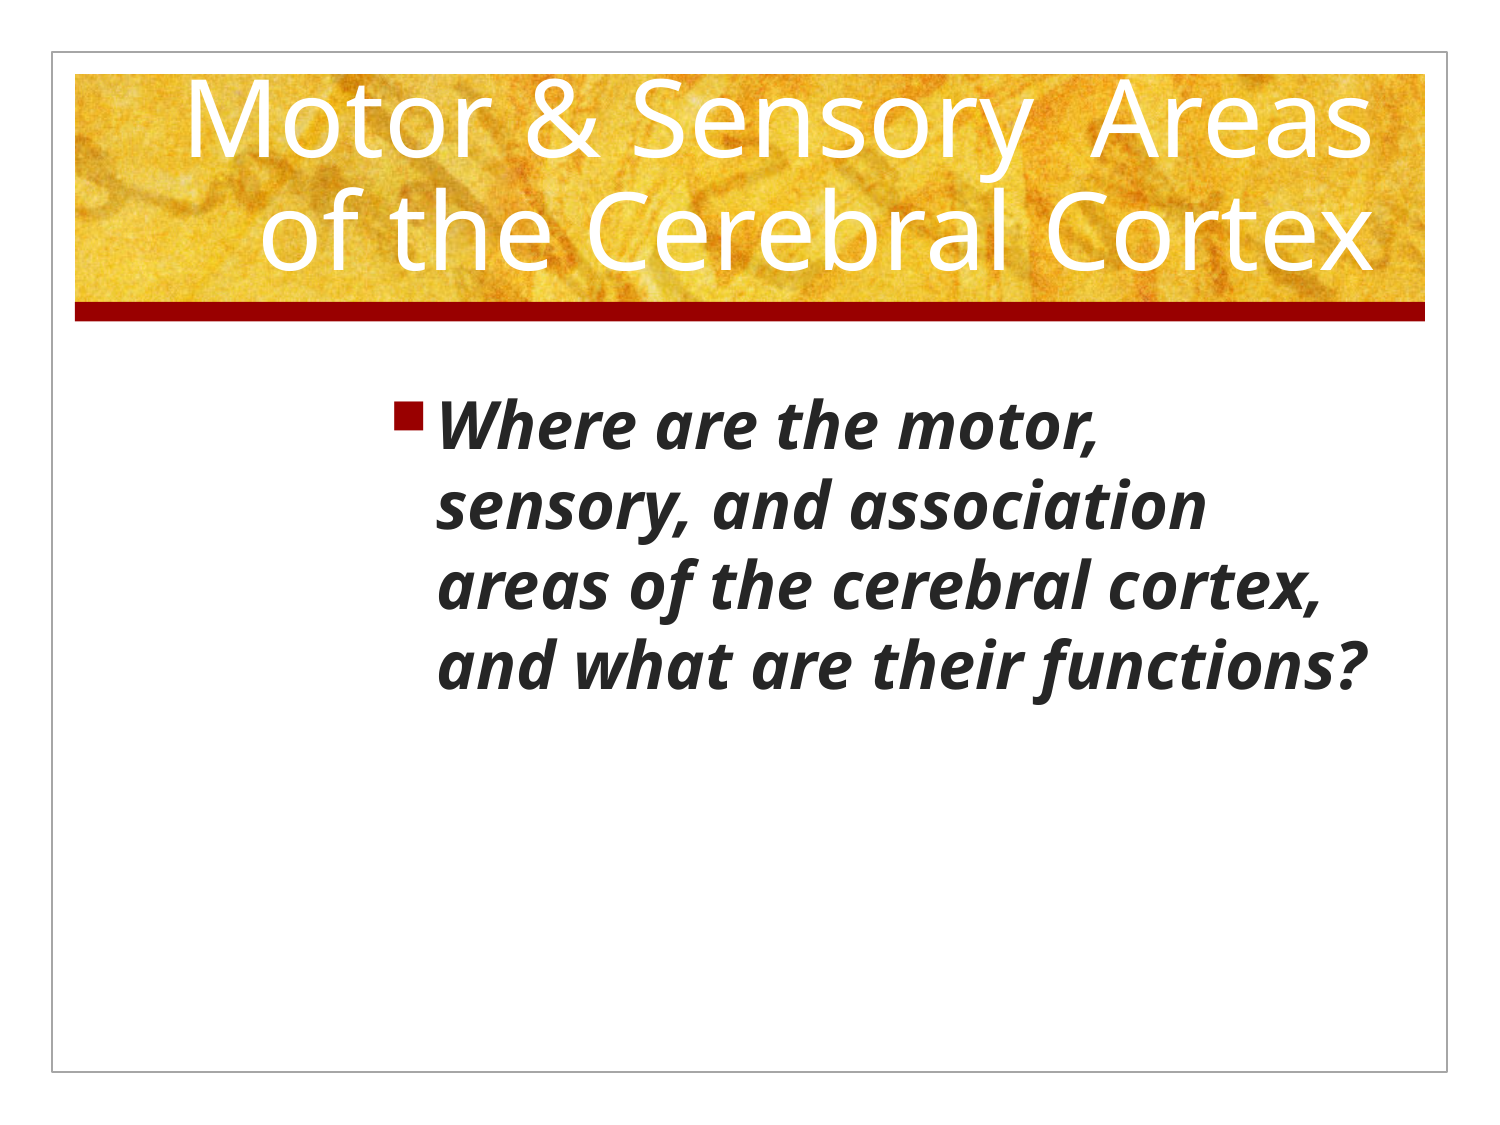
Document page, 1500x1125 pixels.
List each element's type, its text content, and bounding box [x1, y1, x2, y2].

picture [75, 74, 1425, 301]
title Motor & Sensory Areas of the Cerebral Cortex [108, 74, 1392, 292]
list Where are the motor, sensory, and association areas of the cerebral cortex, and what are their functions? [375, 375, 1392, 1005]
